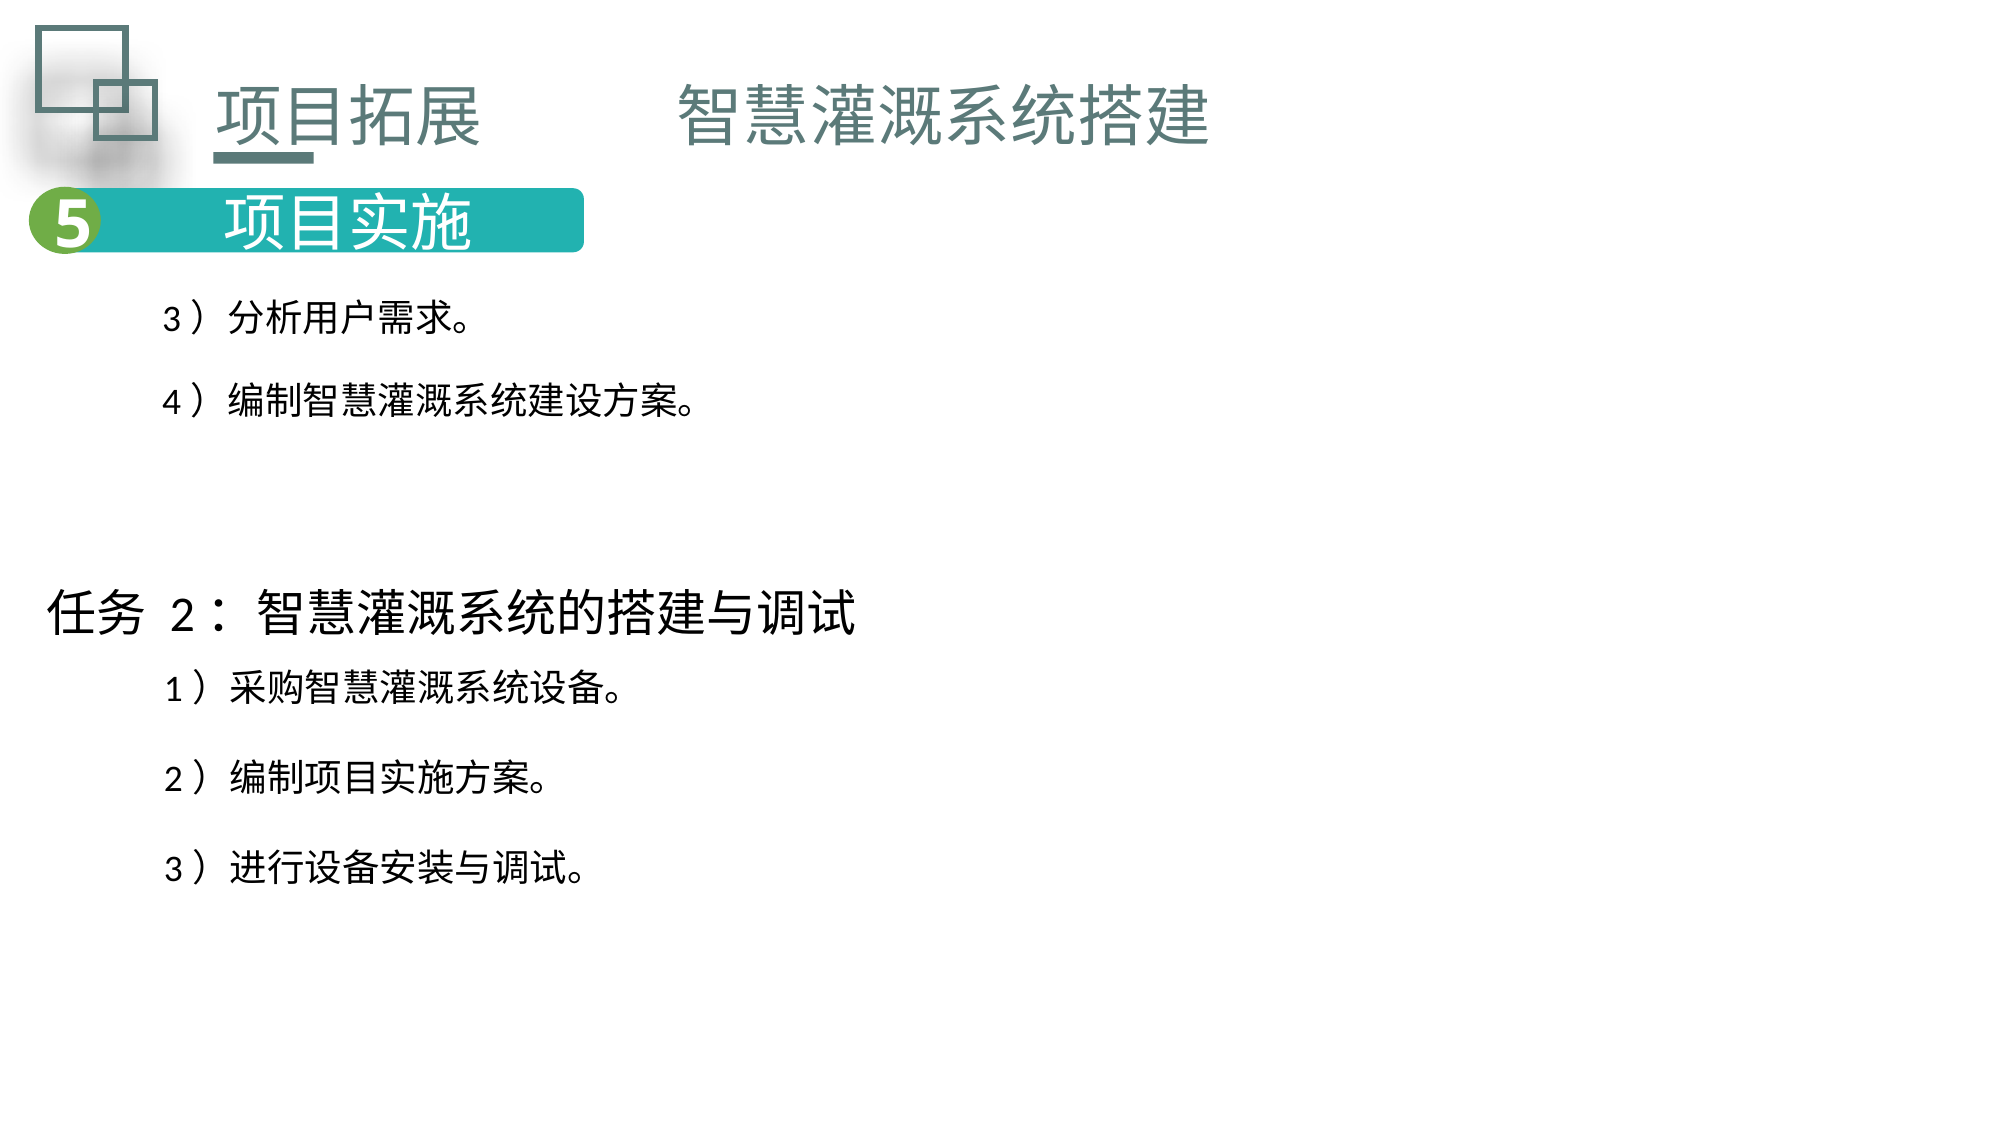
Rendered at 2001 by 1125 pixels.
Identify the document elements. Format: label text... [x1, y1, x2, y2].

text_box 1）采购智慧灌溉系统设备。 2）编制项目实施方案。 3）进行设备安装与调试。 [149, 656, 1212, 897]
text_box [28, 186, 584, 254]
text_box 任务 2：智慧灌溉系统的搭建与调试 [31, 574, 873, 649]
text_box 4）编制智慧灌溉系统建设方案。 [147, 370, 1024, 430]
text_box [37, 27, 127, 111]
text_box 3）分析用户需求。 [147, 286, 1302, 346]
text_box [173, 66, 1496, 164]
text_box [95, 81, 156, 139]
